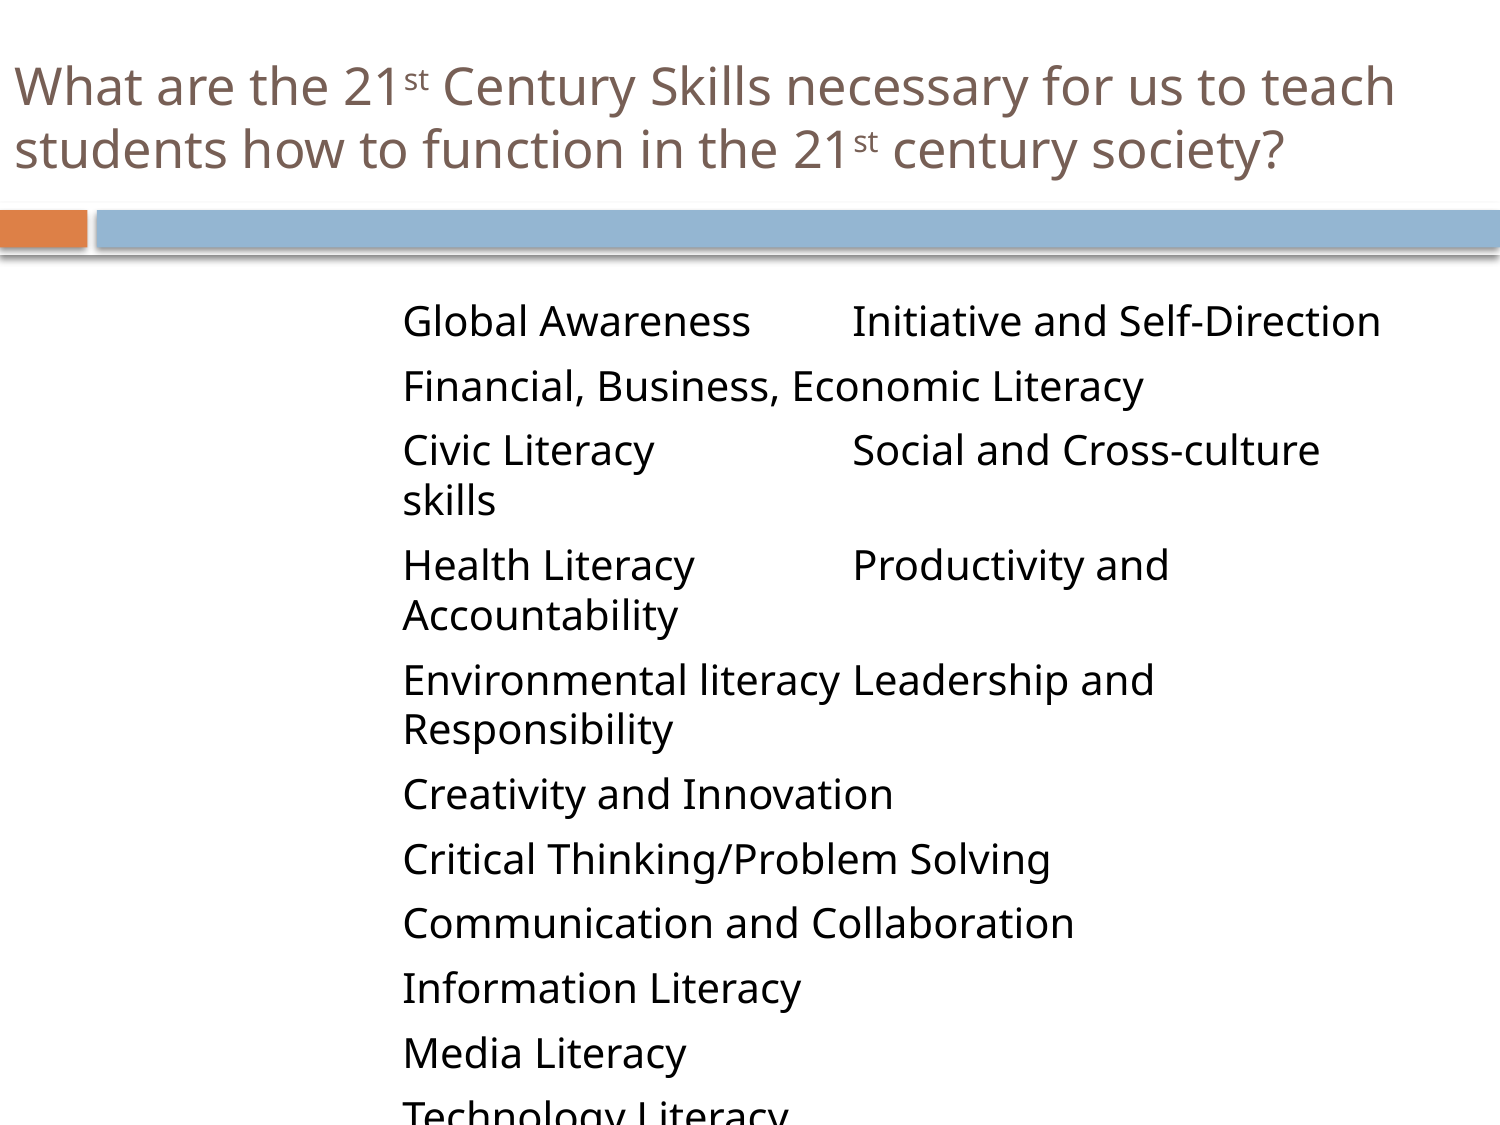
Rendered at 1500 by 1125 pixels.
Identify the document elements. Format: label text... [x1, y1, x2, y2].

list Global Awareness Initiative and Self-Direction Financial, Business, Economic Literacy Civic Literacy Social and Cross-culture skills Health Literacy Productivity and Accountability Environmental literacy Leadership and Responsibility Creativity and Innovation Critical Thinking/Problem Solving Communication and Collaboration Information Literacy Media Literacy Technology Literacy Flexibility and adaptability [387, 287, 1438, 1088]
title What are the 21st Century Skills necessary for us to teach students how to function in the 21st century society? [0, 44, 1500, 188]
